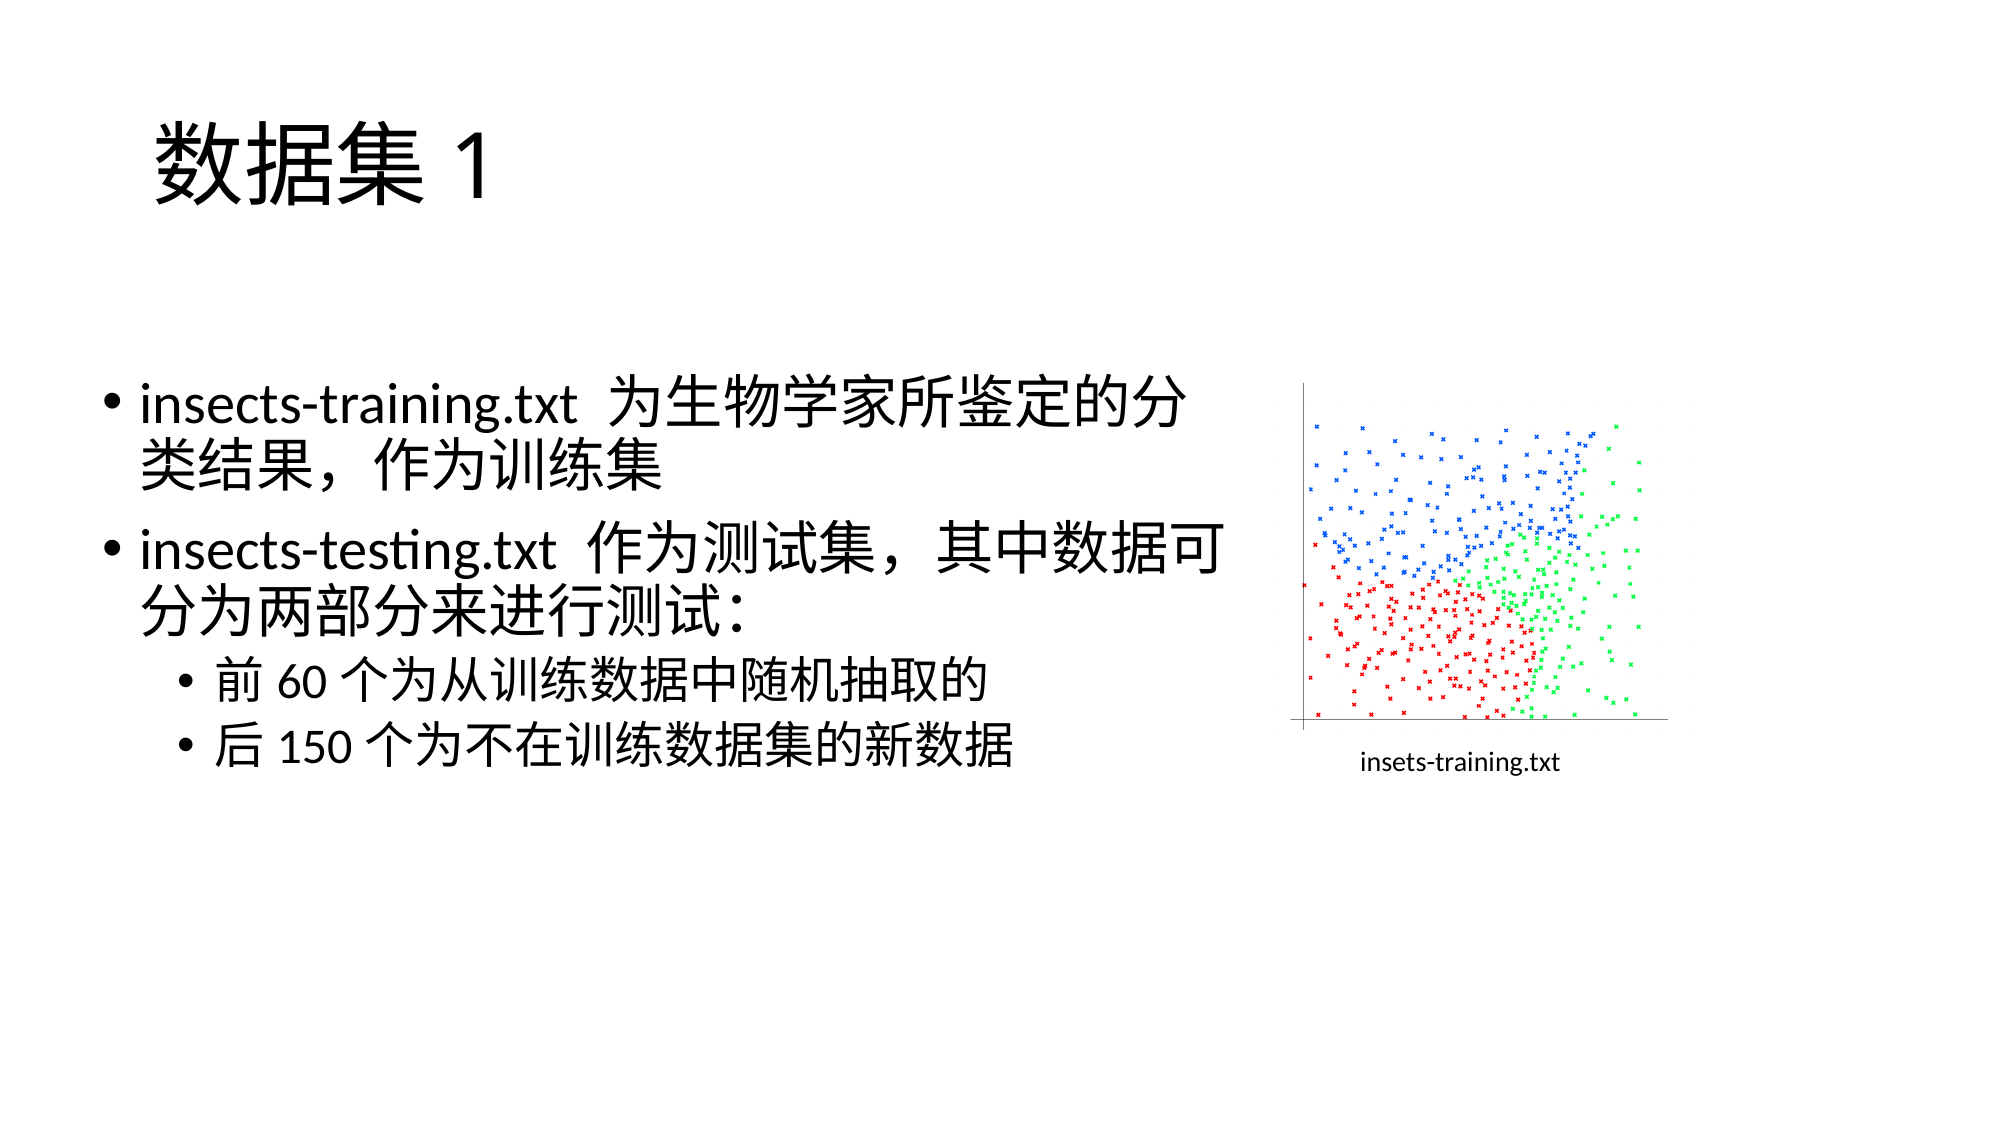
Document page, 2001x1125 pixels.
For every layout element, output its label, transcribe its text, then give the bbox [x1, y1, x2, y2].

picture [1248, 371, 1724, 736]
title 数据集1 [137, 59, 1863, 278]
list insects-training.txt 为生物学家所鉴定的分类结果，作为训练集 insects-testing.txt 作为测试集，其中数据可分为两部分来进行测试： 前60个为从训练数据中随机抽取的 后150个为不在训练数据集的新数据 [87, 365, 1255, 924]
text_box insets-training.txt [1345, 736, 1587, 785]
